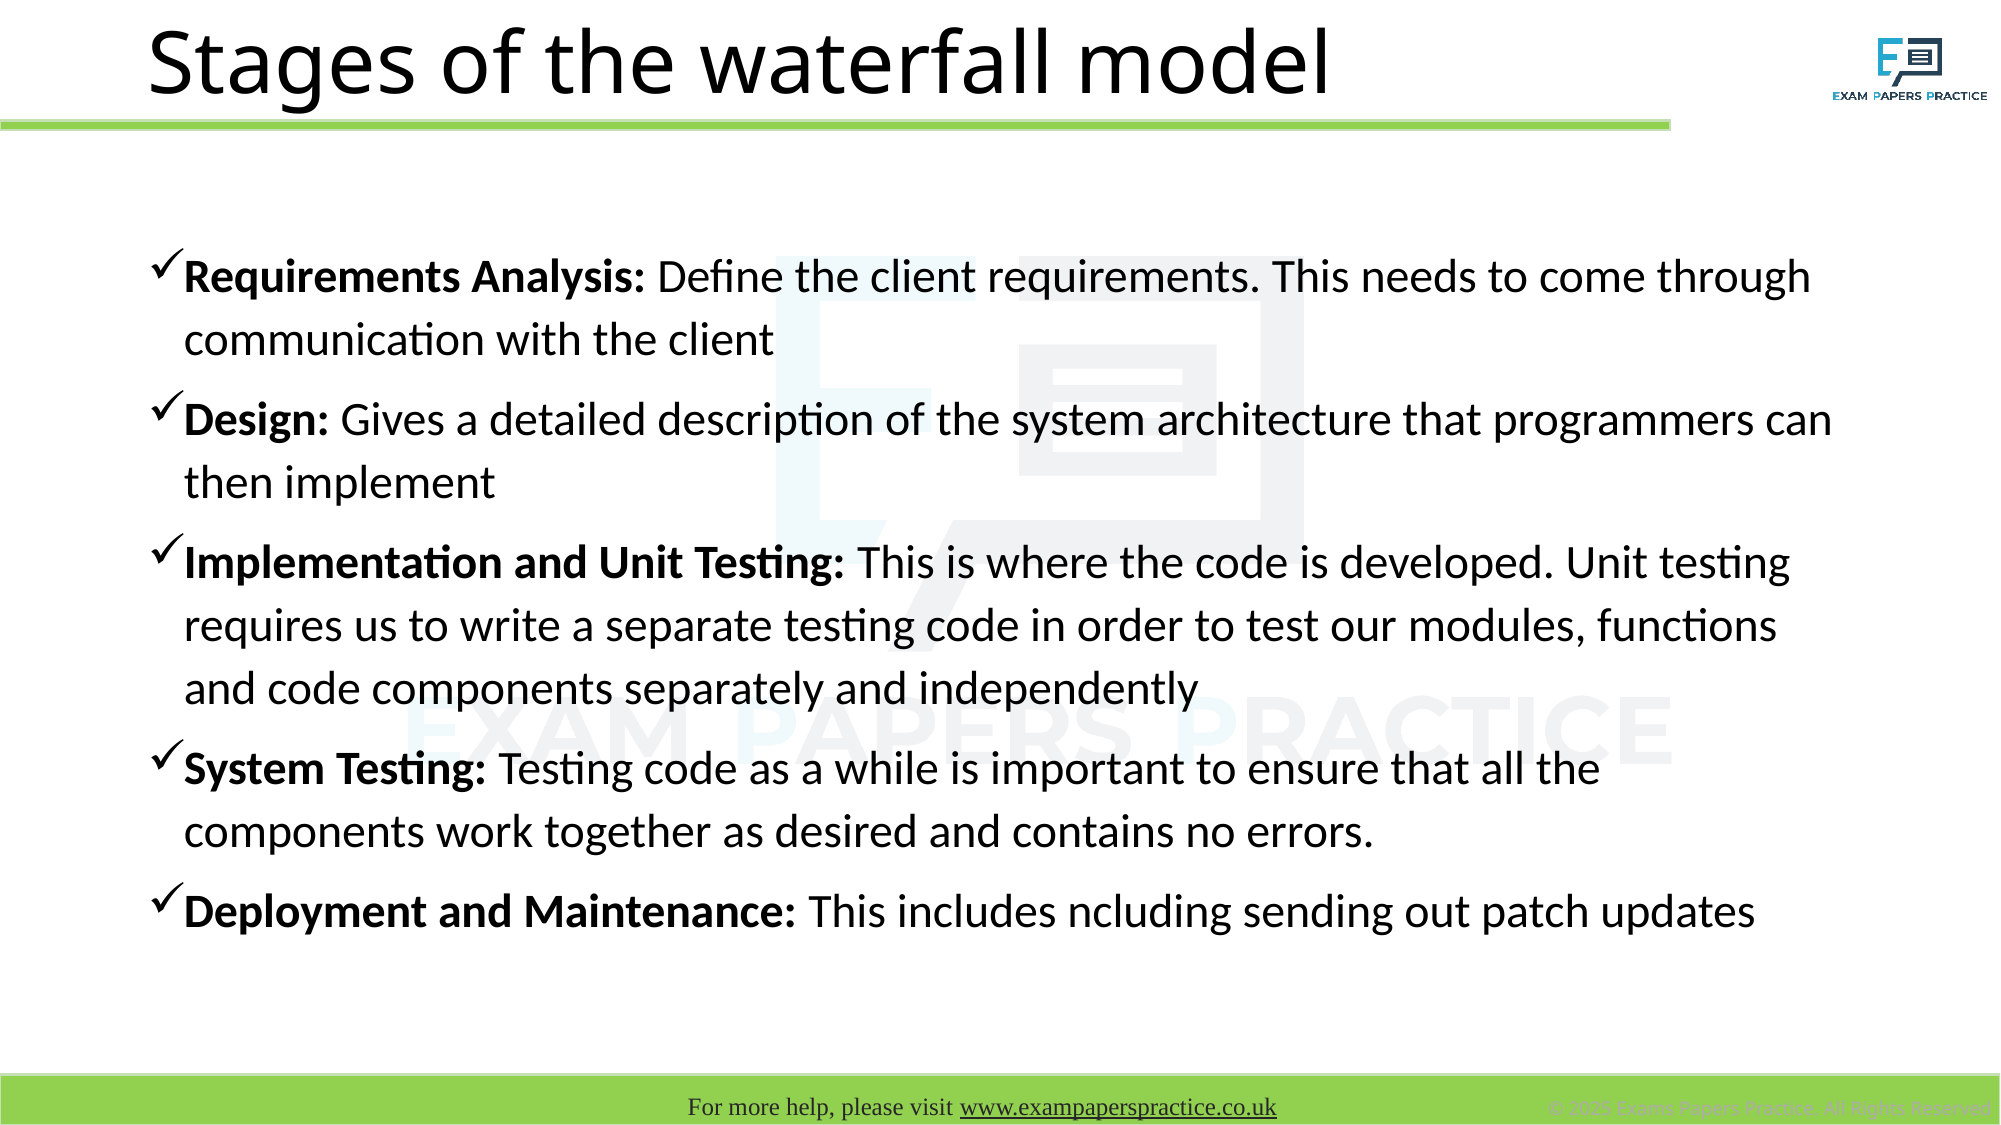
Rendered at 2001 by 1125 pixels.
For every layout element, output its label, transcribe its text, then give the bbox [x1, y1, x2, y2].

title Stages of the waterfall model [132, 11, 1858, 121]
list Requirements Analysis: Define the client requirements. This needs to come through communication with the client Design: Gives a detailed description of the system architecture that programmers can then implement Implementation and Unit Testing: This is where the code is developed. Unit testing requires us to write a separate testing code in order to test our modules, functions and code components separately and independently System Testing: Testing code as a while is important to ensure that all the components work together as desired and contains no errors. Deployment and Maintenance: This includes ncluding sending out patch updates [132, 232, 1858, 946]
